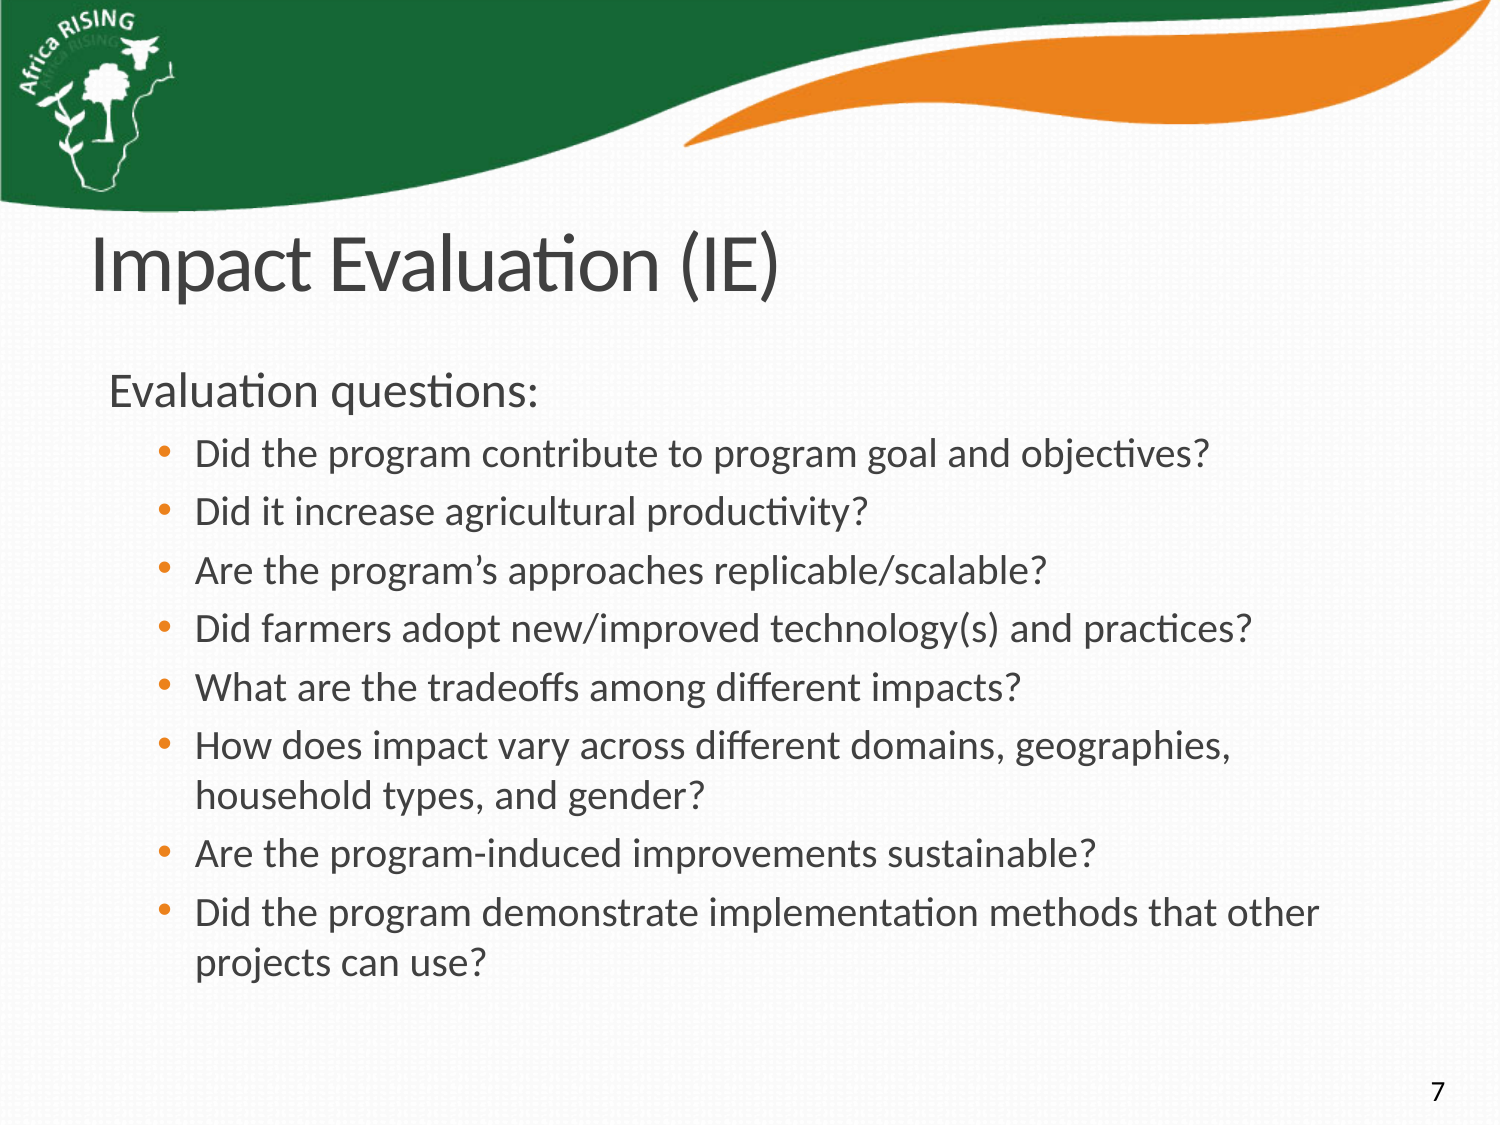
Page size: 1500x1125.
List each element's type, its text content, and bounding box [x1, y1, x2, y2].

title Impact Evaluation (IE) [75, 212, 1369, 413]
list Evaluation questions: Did the program contribute to program goal and objectives? Did it increase agricultural productivity? Are the program’s approaches replicable/scalable? Did farmers adopt new/improved technology(s) and practices? What are the tradeoffs among different impacts? How does impact vary across different domains, geographies, household types, and gender? Are the program-induced improvements sustainable? Did the program demonstrate implementation methods that other projects can use? [75, 413, 1369, 1075]
picture [0, 0, 1500, 213]
slide_number 7 [1362, 1062, 1463, 1103]
